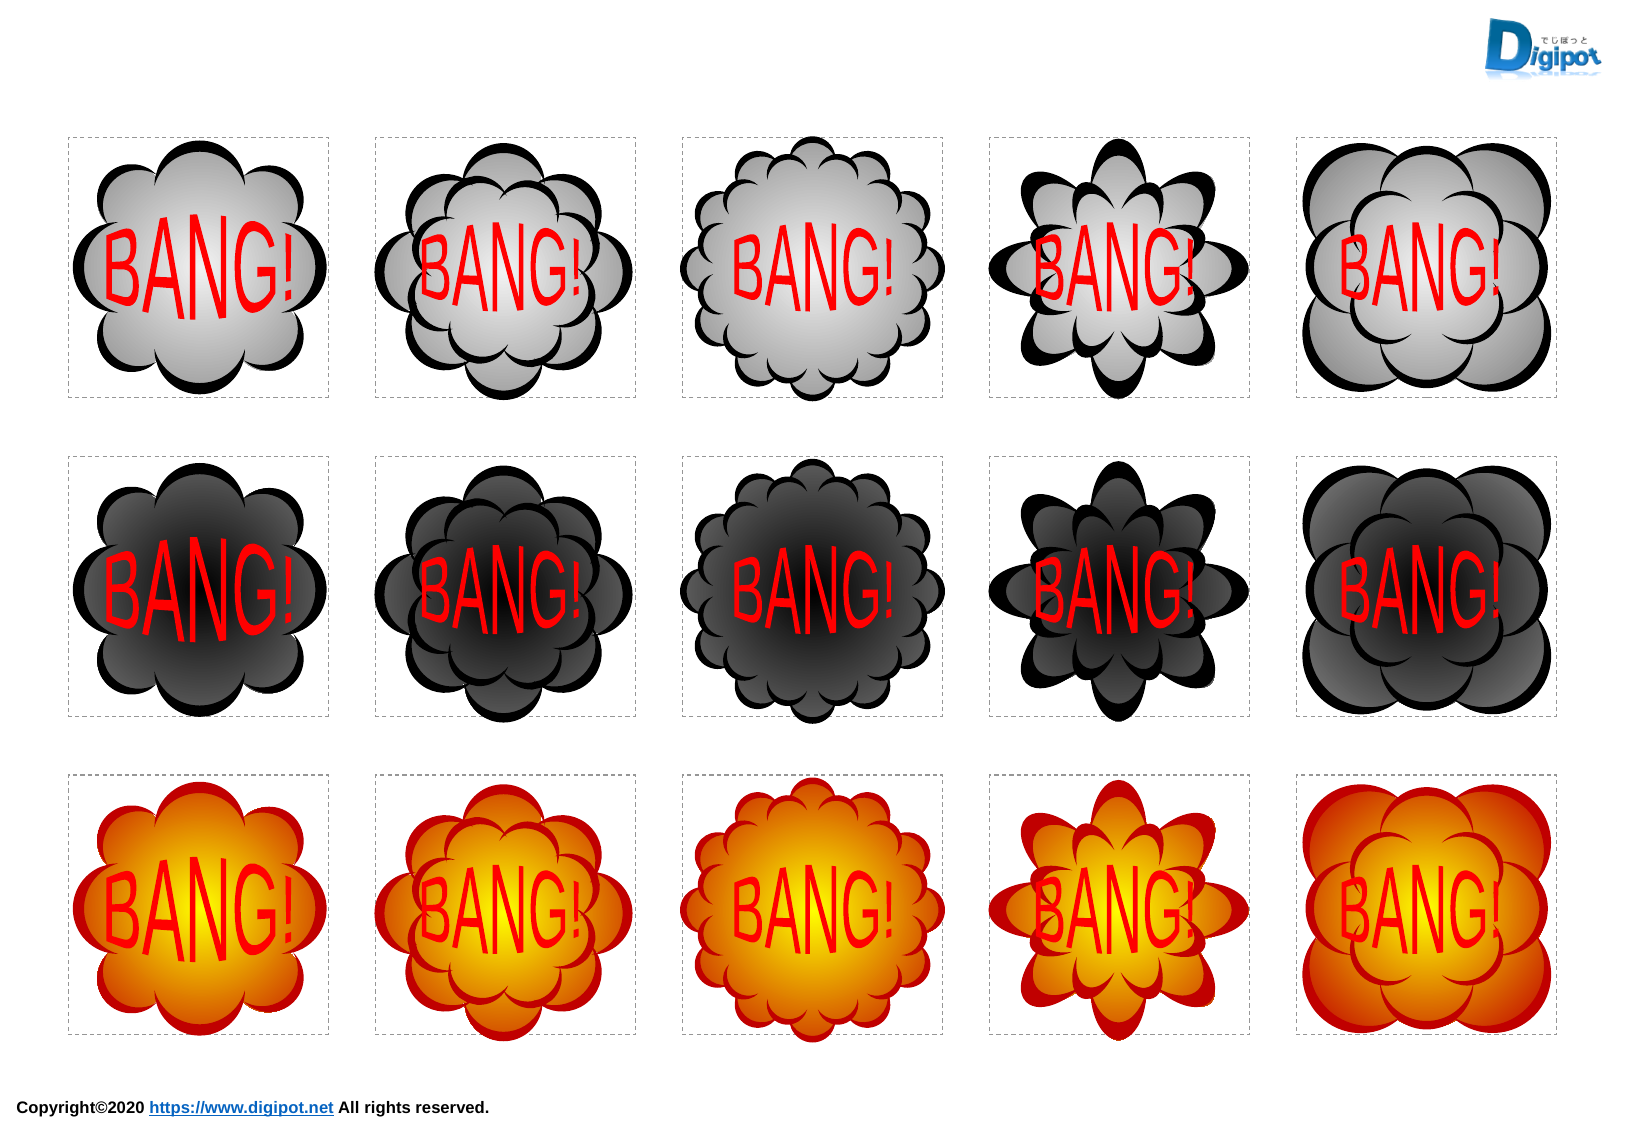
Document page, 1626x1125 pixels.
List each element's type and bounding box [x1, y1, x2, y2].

text_box [1302, 465, 1552, 715]
text_box [988, 461, 1249, 722]
text_box [679, 136, 945, 402]
text_box [72, 140, 327, 395]
text_box [988, 779, 1249, 1041]
text_box [1302, 784, 1552, 1034]
text_box [72, 462, 327, 717]
text_box [679, 777, 945, 1043]
text_box [374, 784, 633, 1042]
picture [1485, 18, 1602, 82]
text_box [374, 143, 633, 401]
text_box [988, 138, 1249, 400]
text_box [1302, 142, 1552, 392]
text_box [374, 465, 633, 723]
text_box [679, 458, 945, 724]
text_box [72, 781, 327, 1036]
